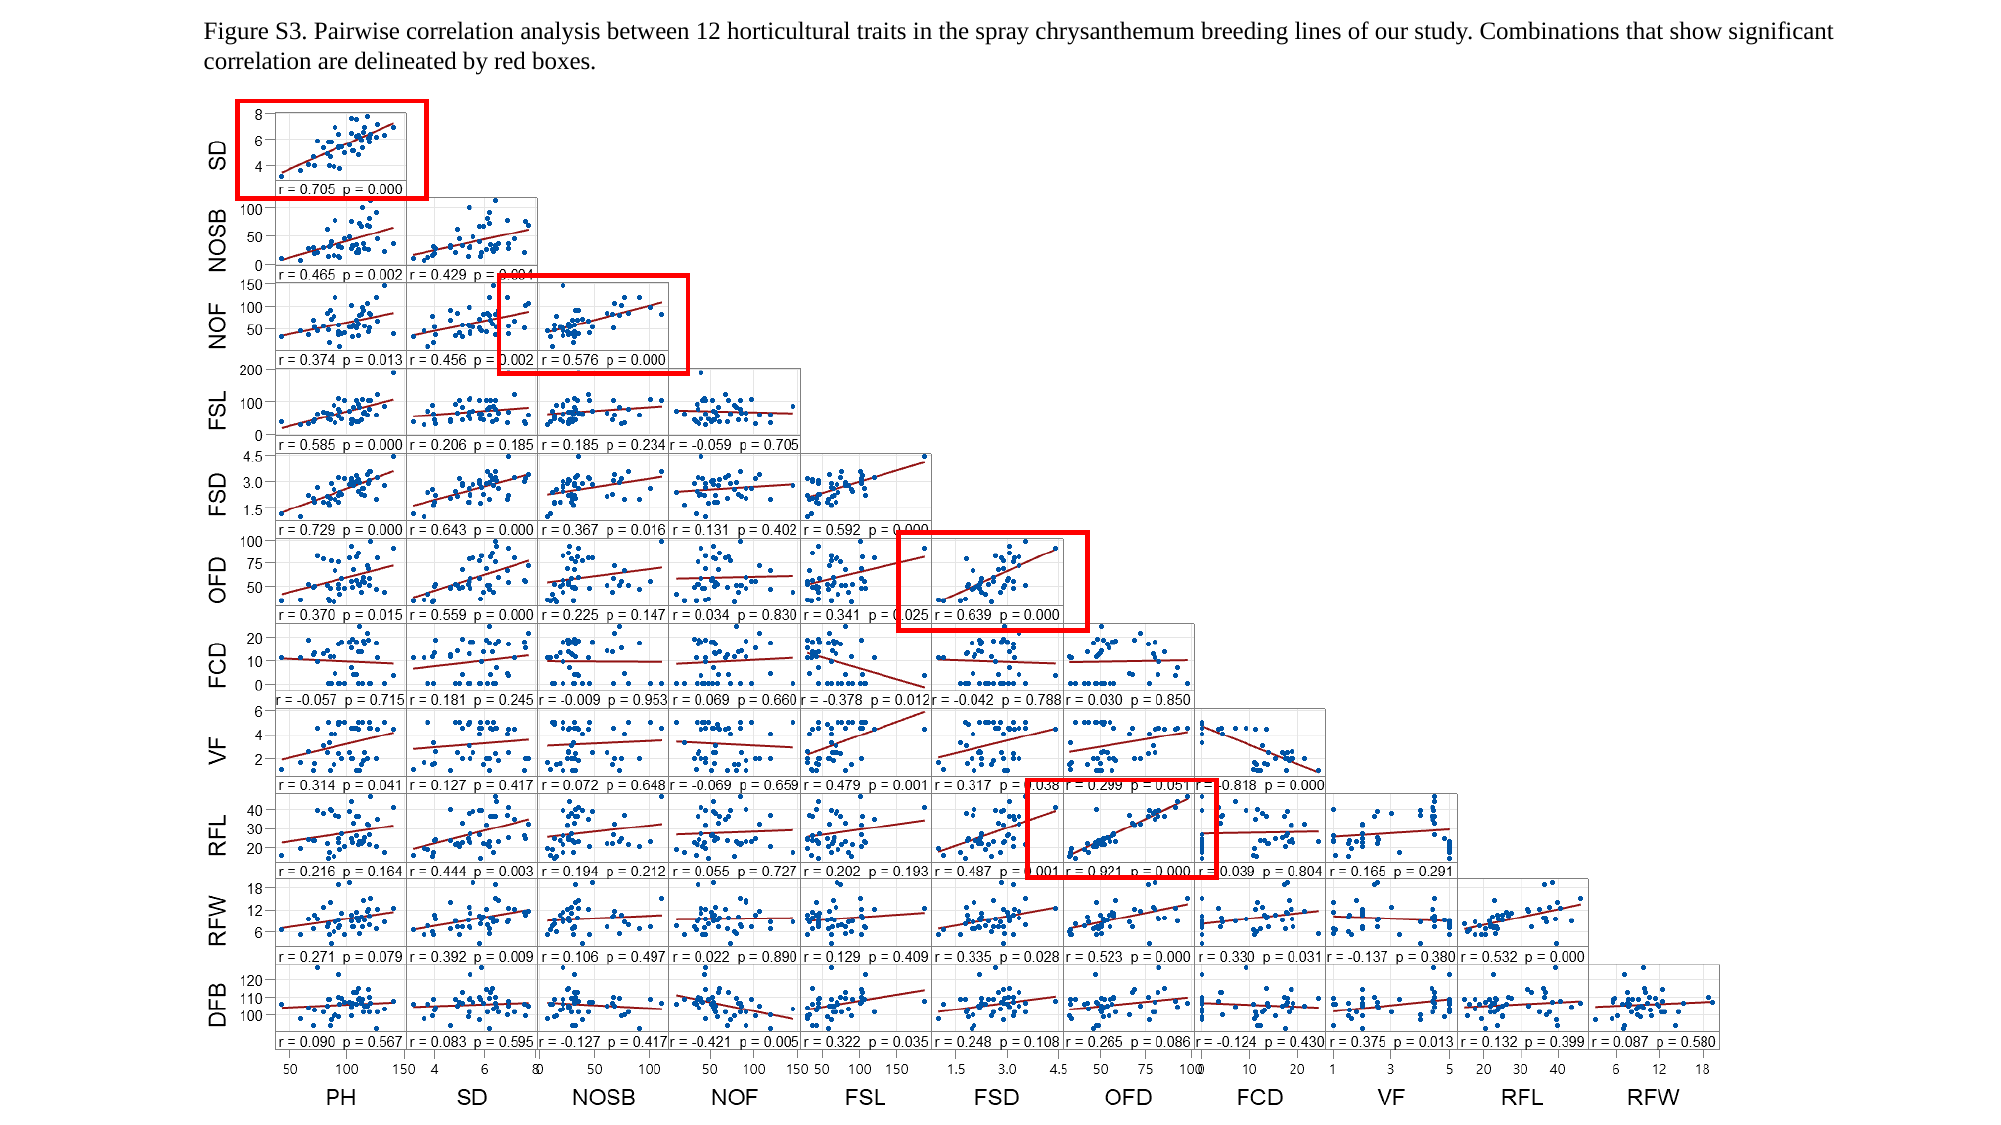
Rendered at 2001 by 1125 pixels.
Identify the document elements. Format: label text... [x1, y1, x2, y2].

picture [188, 100, 1740, 1125]
text_box Figure S3. Pairwise correlation analysis between 12 horticultural traits in the spray chrysanthemum breeding lines of our study. Combinations that show significant correlation are delineated by red boxes. [188, 7, 1854, 82]
